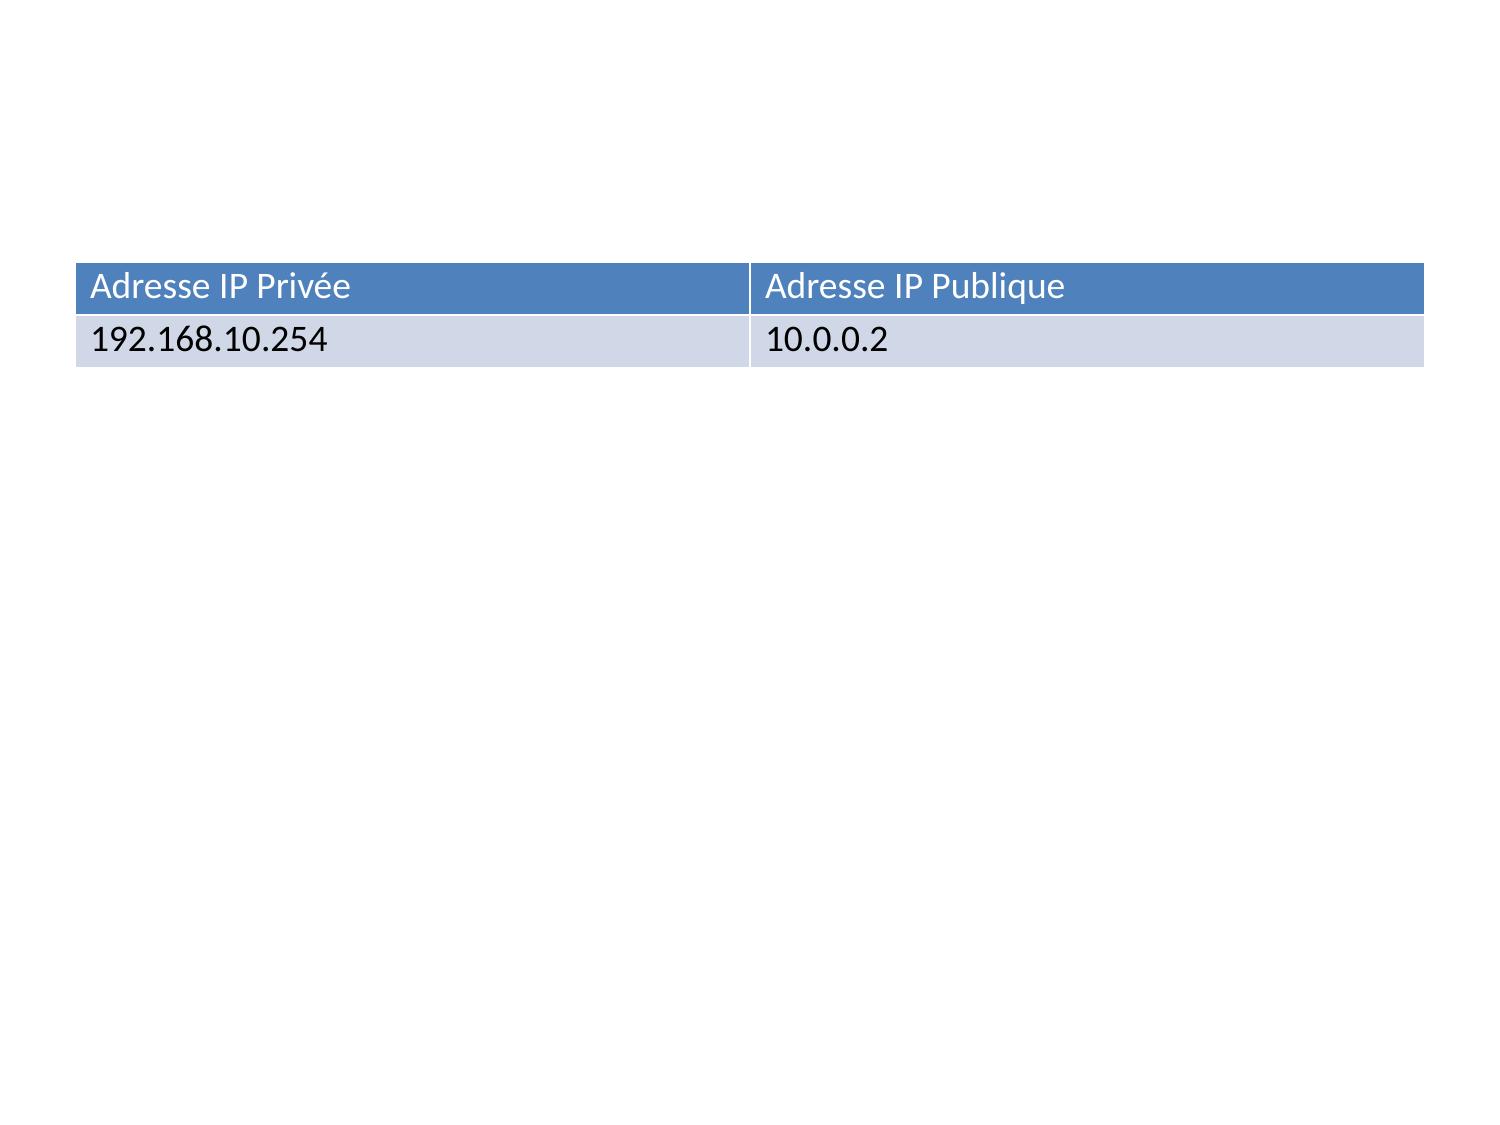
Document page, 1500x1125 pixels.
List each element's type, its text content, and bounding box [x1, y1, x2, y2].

table_cell 10.0.0.2 [751, 316, 1424, 367]
table_header Adresse IP Publique [751, 263, 1424, 314]
table_cell 192.168.10.254 [76, 316, 749, 367]
table_header Adresse IP Privée [76, 263, 749, 314]
